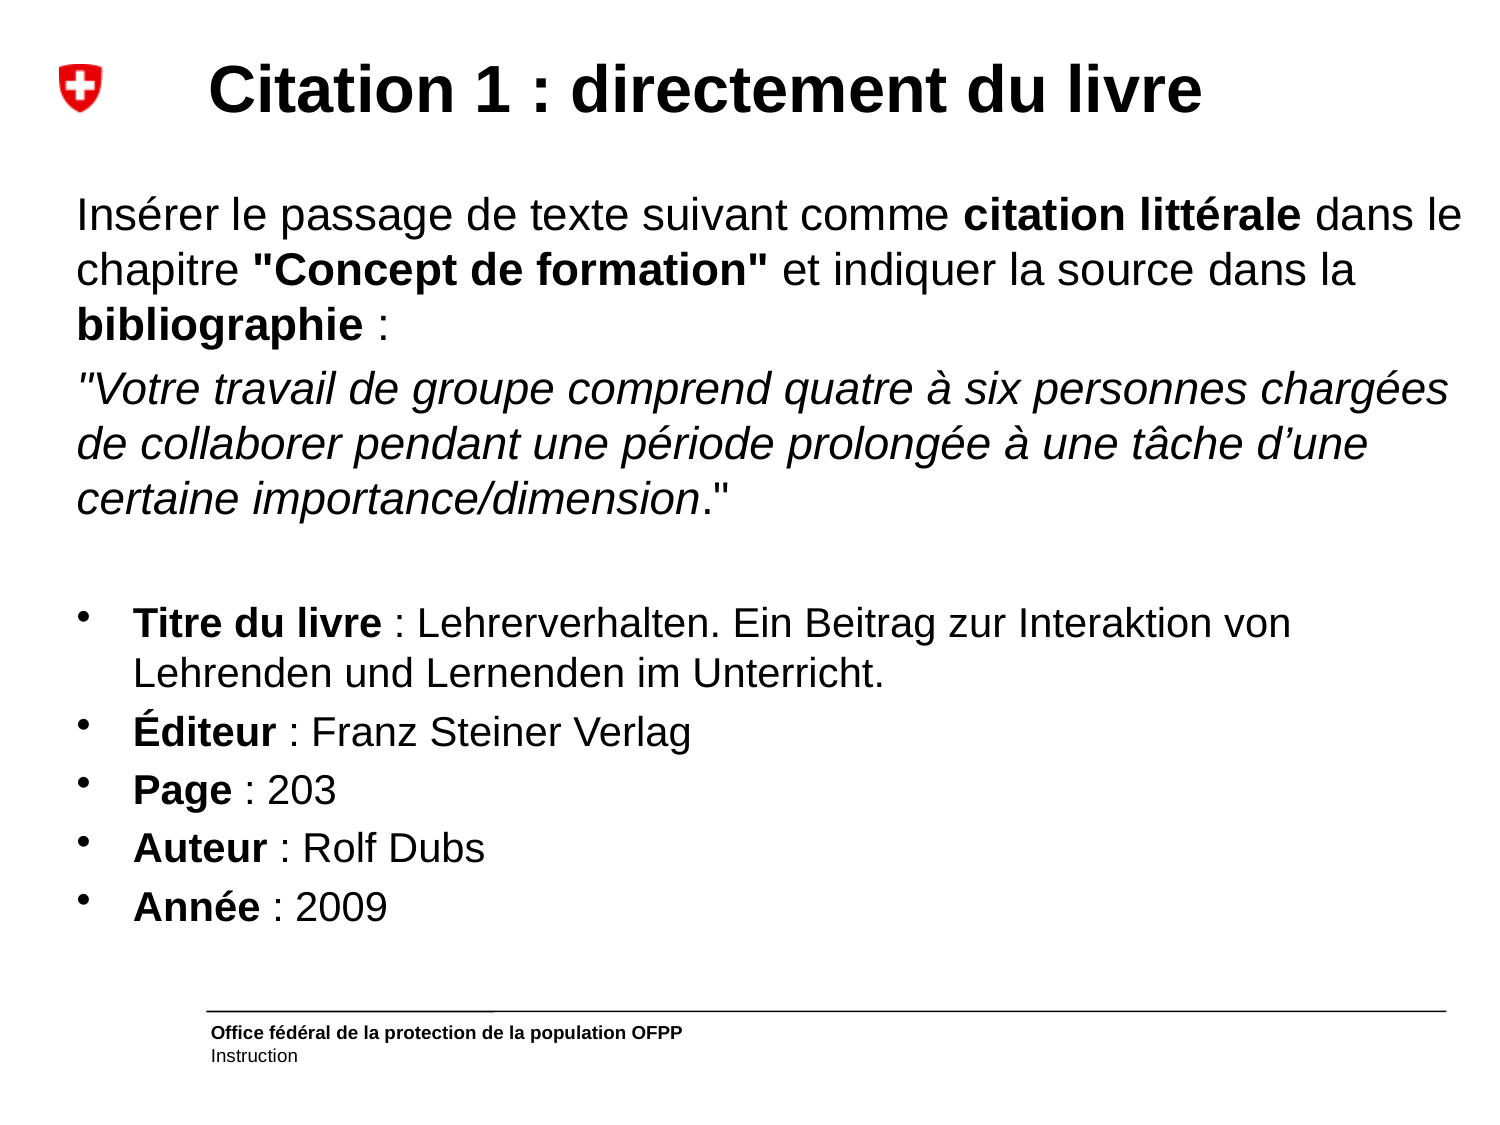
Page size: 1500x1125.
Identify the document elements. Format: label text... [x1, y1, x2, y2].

picture [59, 64, 103, 114]
list Insérer le passage de texte suivant comme citation littérale dans le chapitre "Concept de formation" et indiquer la source dans la bibliographie : "Votre travail de groupe comprend quatre à six personnes chargées de collaborer pendant une période prolongée à une tâche d’une certaine importance/dimension." Titre du livre : Lehrerverhalten. Ein Beitrag zur Interaktion von Lehrenden und Lernenden im Unterricht. Éditeur : Franz Steiner Verlag Page : 203 Auteur : Rolf Dubs Année : 2009 [76, 184, 1483, 1024]
title Citation 1 : directement du livre [207, 45, 1433, 184]
